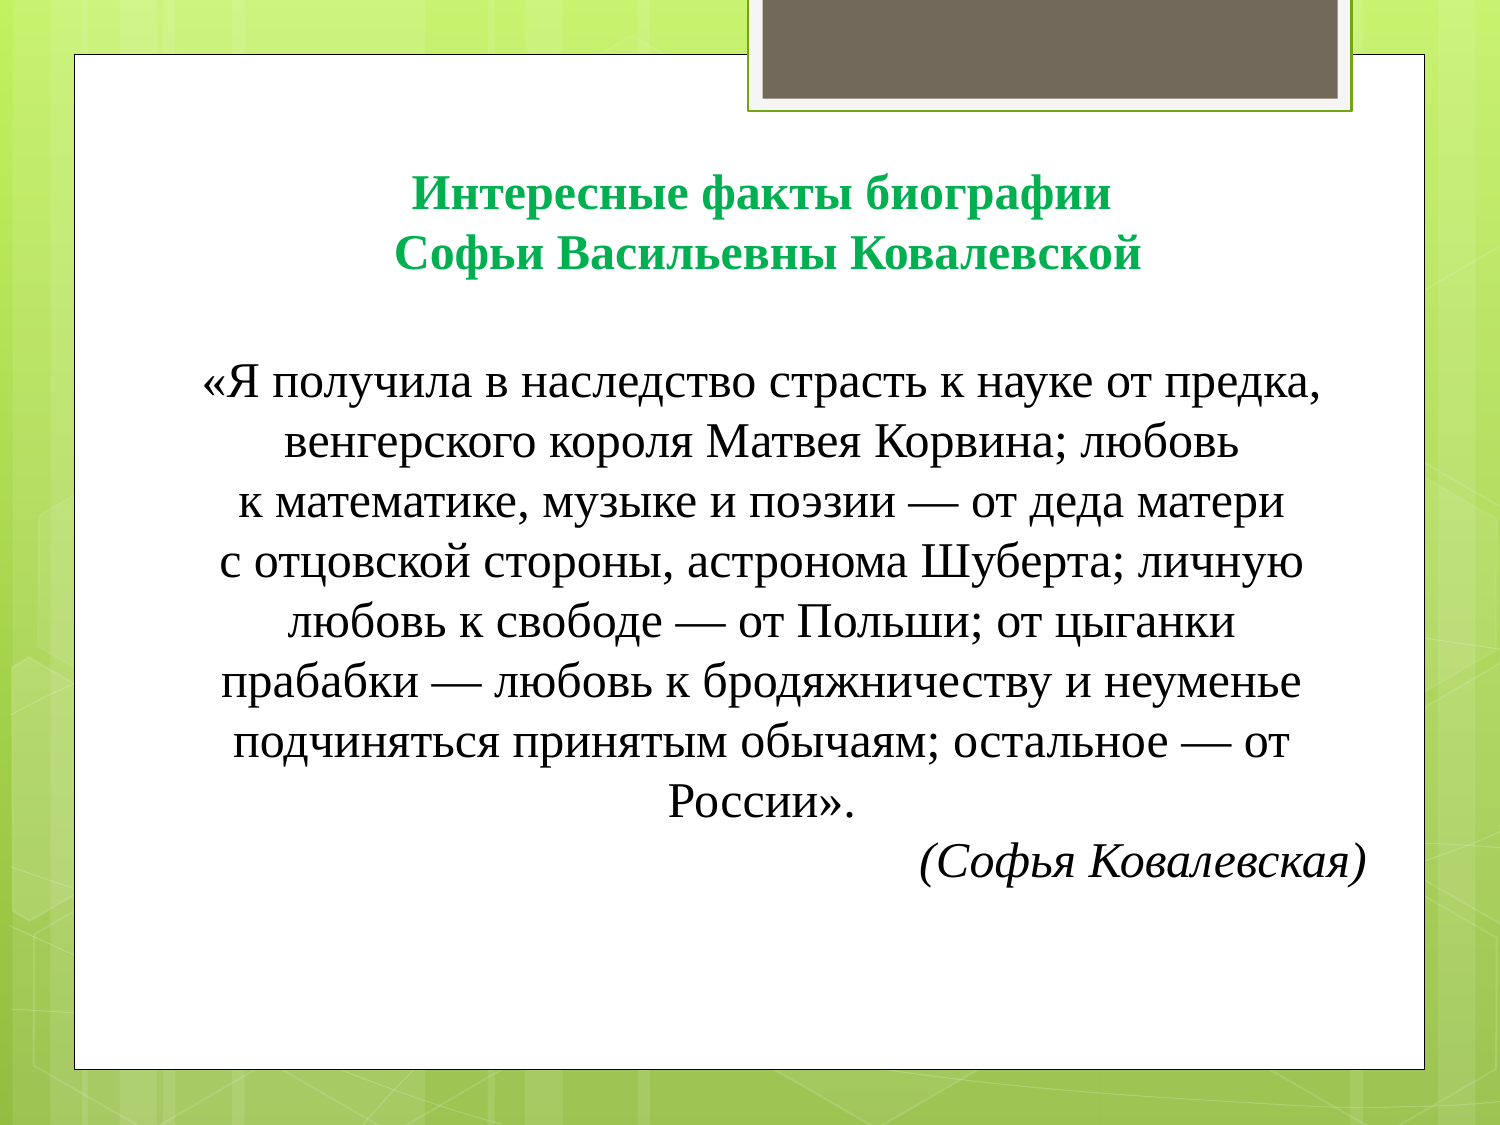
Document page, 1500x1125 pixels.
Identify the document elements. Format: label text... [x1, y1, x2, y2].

text_box «Я получила в наследство страсть к науке от предка, венгерского короля Матвея Корвина; любовь к математике, музыке и поэзии — от деда матери с отцовской стороны, астронома Шуберта; личную любовь к свободе — от Польши; от цыганки прабабки — любовь к бродяжничеству и неуменье подчиняться принятым обычаям; остальное — от России». (Софья Ковалевская) [140, 339, 1383, 895]
text_box Интересные факты биографии Софьи Васильевны Ковалевской [140, 152, 1383, 338]
